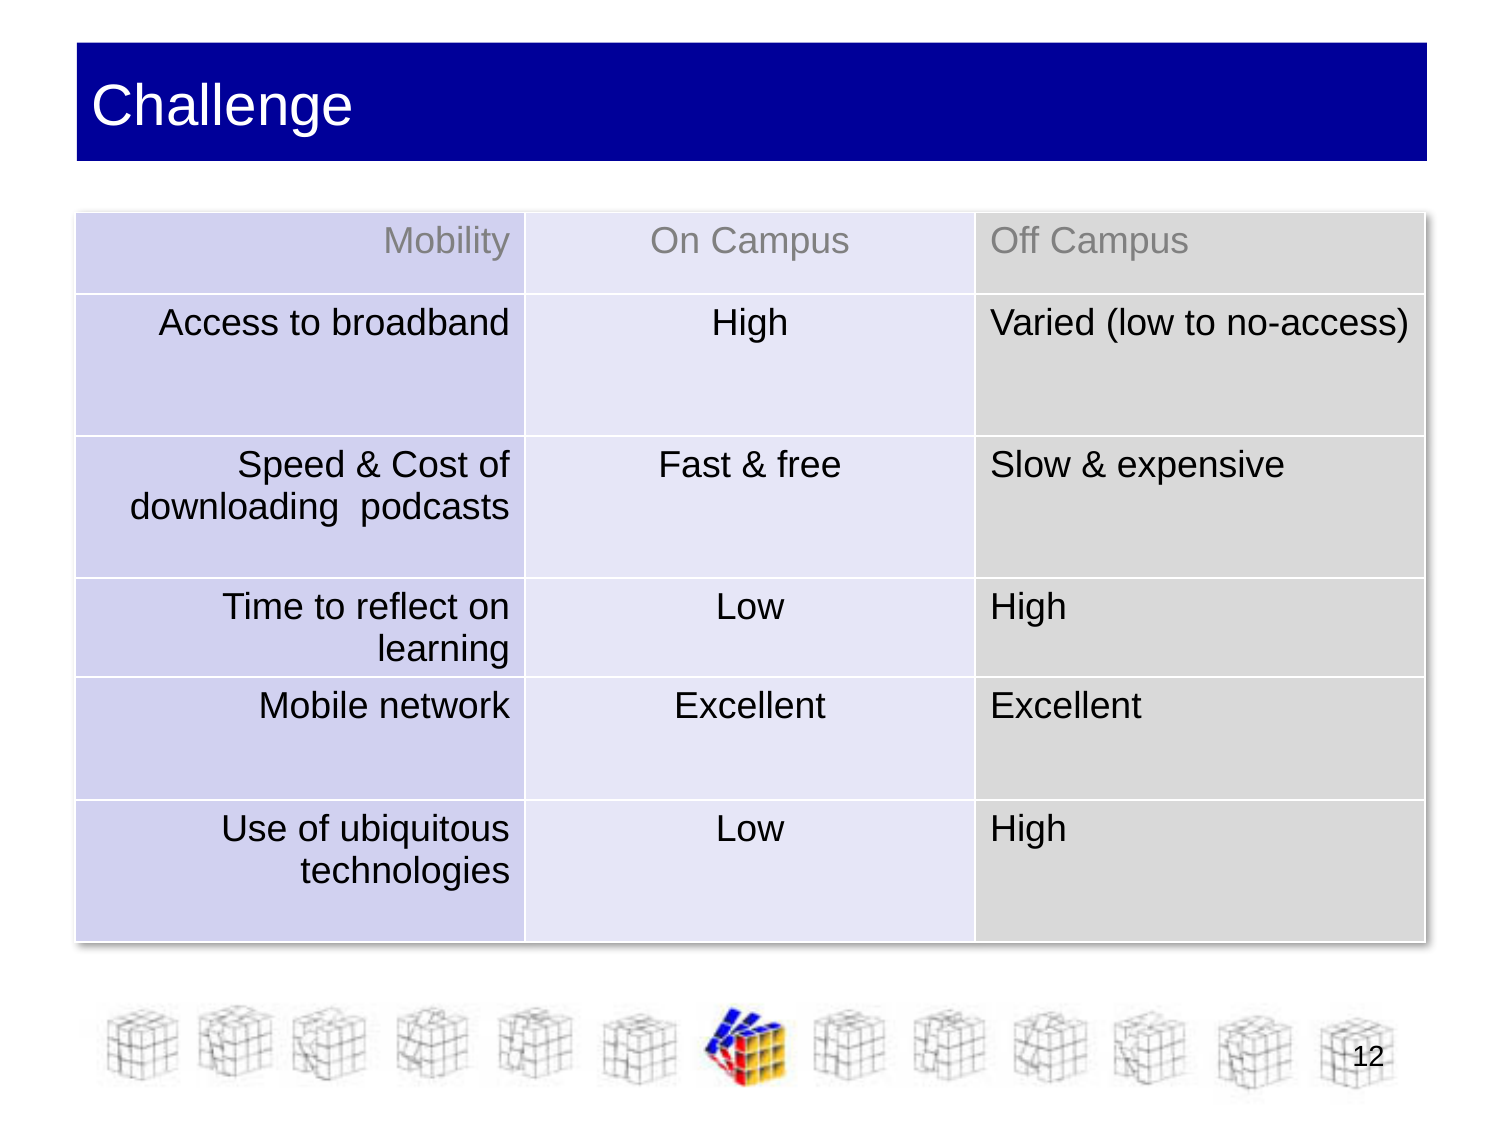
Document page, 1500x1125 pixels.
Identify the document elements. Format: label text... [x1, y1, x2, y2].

slide_number 12 [1337, 1029, 1500, 1090]
title Challenge [76, 42, 1428, 162]
table_cell Mobile network [76, 678, 524, 799]
table_cell Excellent [526, 678, 974, 799]
table_cell Time to reflect on learning [76, 579, 524, 676]
table_cell Speed & Cost of downloading podcasts [76, 437, 524, 577]
table_cell Slow & expensive [976, 437, 1424, 577]
table_cell Low [526, 801, 974, 941]
table_cell Fast & free [526, 437, 974, 577]
table_header On Campus [526, 213, 974, 293]
table_cell Excellent [976, 678, 1424, 799]
picture [64, 987, 1442, 1125]
table_cell Low [526, 579, 974, 676]
table_cell High [526, 295, 974, 435]
table_cell Use of ubiquitous technologies [76, 801, 524, 941]
table_header Mobility [76, 213, 524, 293]
table_cell Access to broadband [76, 295, 524, 435]
table_header Off Campus [976, 213, 1424, 293]
table_cell Varied (low to no-access) [976, 295, 1424, 435]
table_cell High [976, 579, 1424, 676]
table_cell High [976, 801, 1424, 941]
